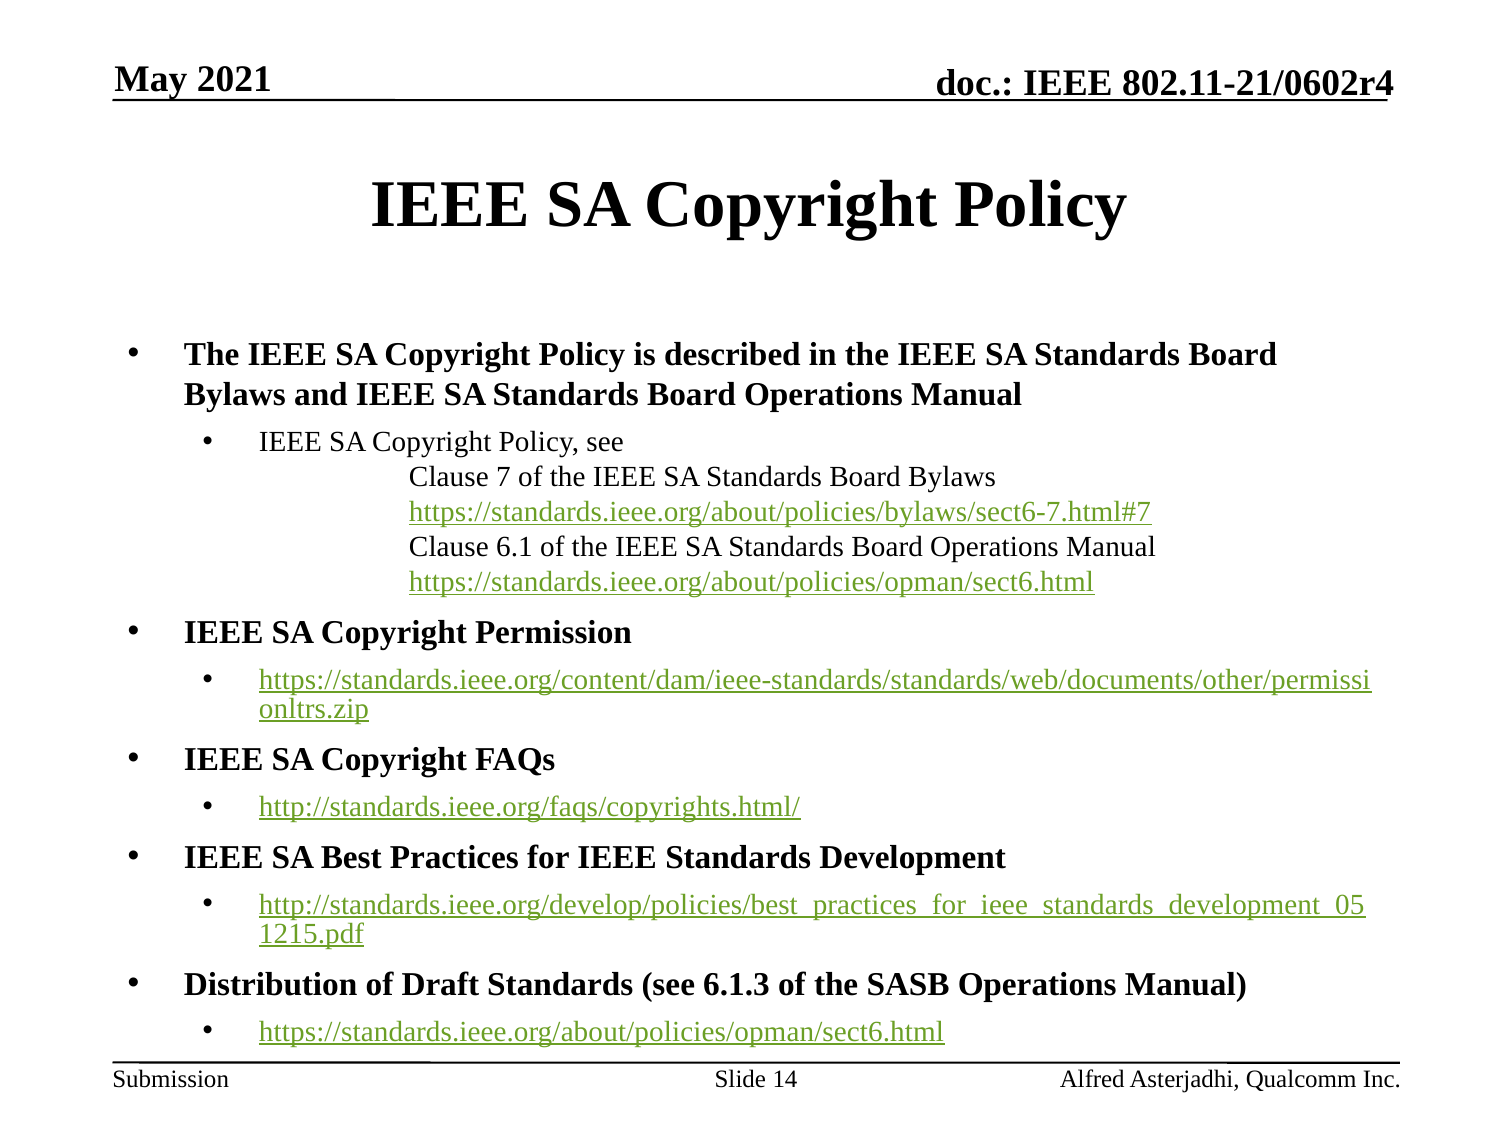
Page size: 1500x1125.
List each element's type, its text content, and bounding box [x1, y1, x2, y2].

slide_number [114, 54, 423, 100]
title IEEE SA Copyright Policy [112, 112, 1388, 288]
footer Alfred Asterjadhi, Qualcomm Inc. [878, 1061, 1402, 1093]
list The IEEE SA Copyright Policy is described in the IEEE SA Standards Board Bylaws and IEEE SA Standards Board Operations Manual IEEE SA Copyright Policy, see Clause 7 of the IEEE SA Standards Board Bylaws https://standards.ieee.org/about/policies/bylaws/sect6-7.html#7 Clause 6.1 of the IEEE SA Standards Board Operations Manual https://standards.ieee.org/about/policies/opman/sect6.html IEEE SA Copyright Permission https://standards.ieee.org/content/dam/ieee-standards/standards/web/documents/other/permissionltrs.zip IEEE SA Copyright FAQs http://standards.ieee.org/faqs/copyrights.html/ IEEE SA Best Practices for IEEE Standards Development http://standards.ieee.org/develop/policies/best_practices_for_ieee_standards_development_051215.pdf Distribution of Draft Standards (see 6.1.3 of the SASB Operations Manual) https://standards.ieee.org/about/policies/opman/sect6.html [112, 324, 1388, 1063]
slide_number Slide 14 [712, 1061, 800, 1123]
